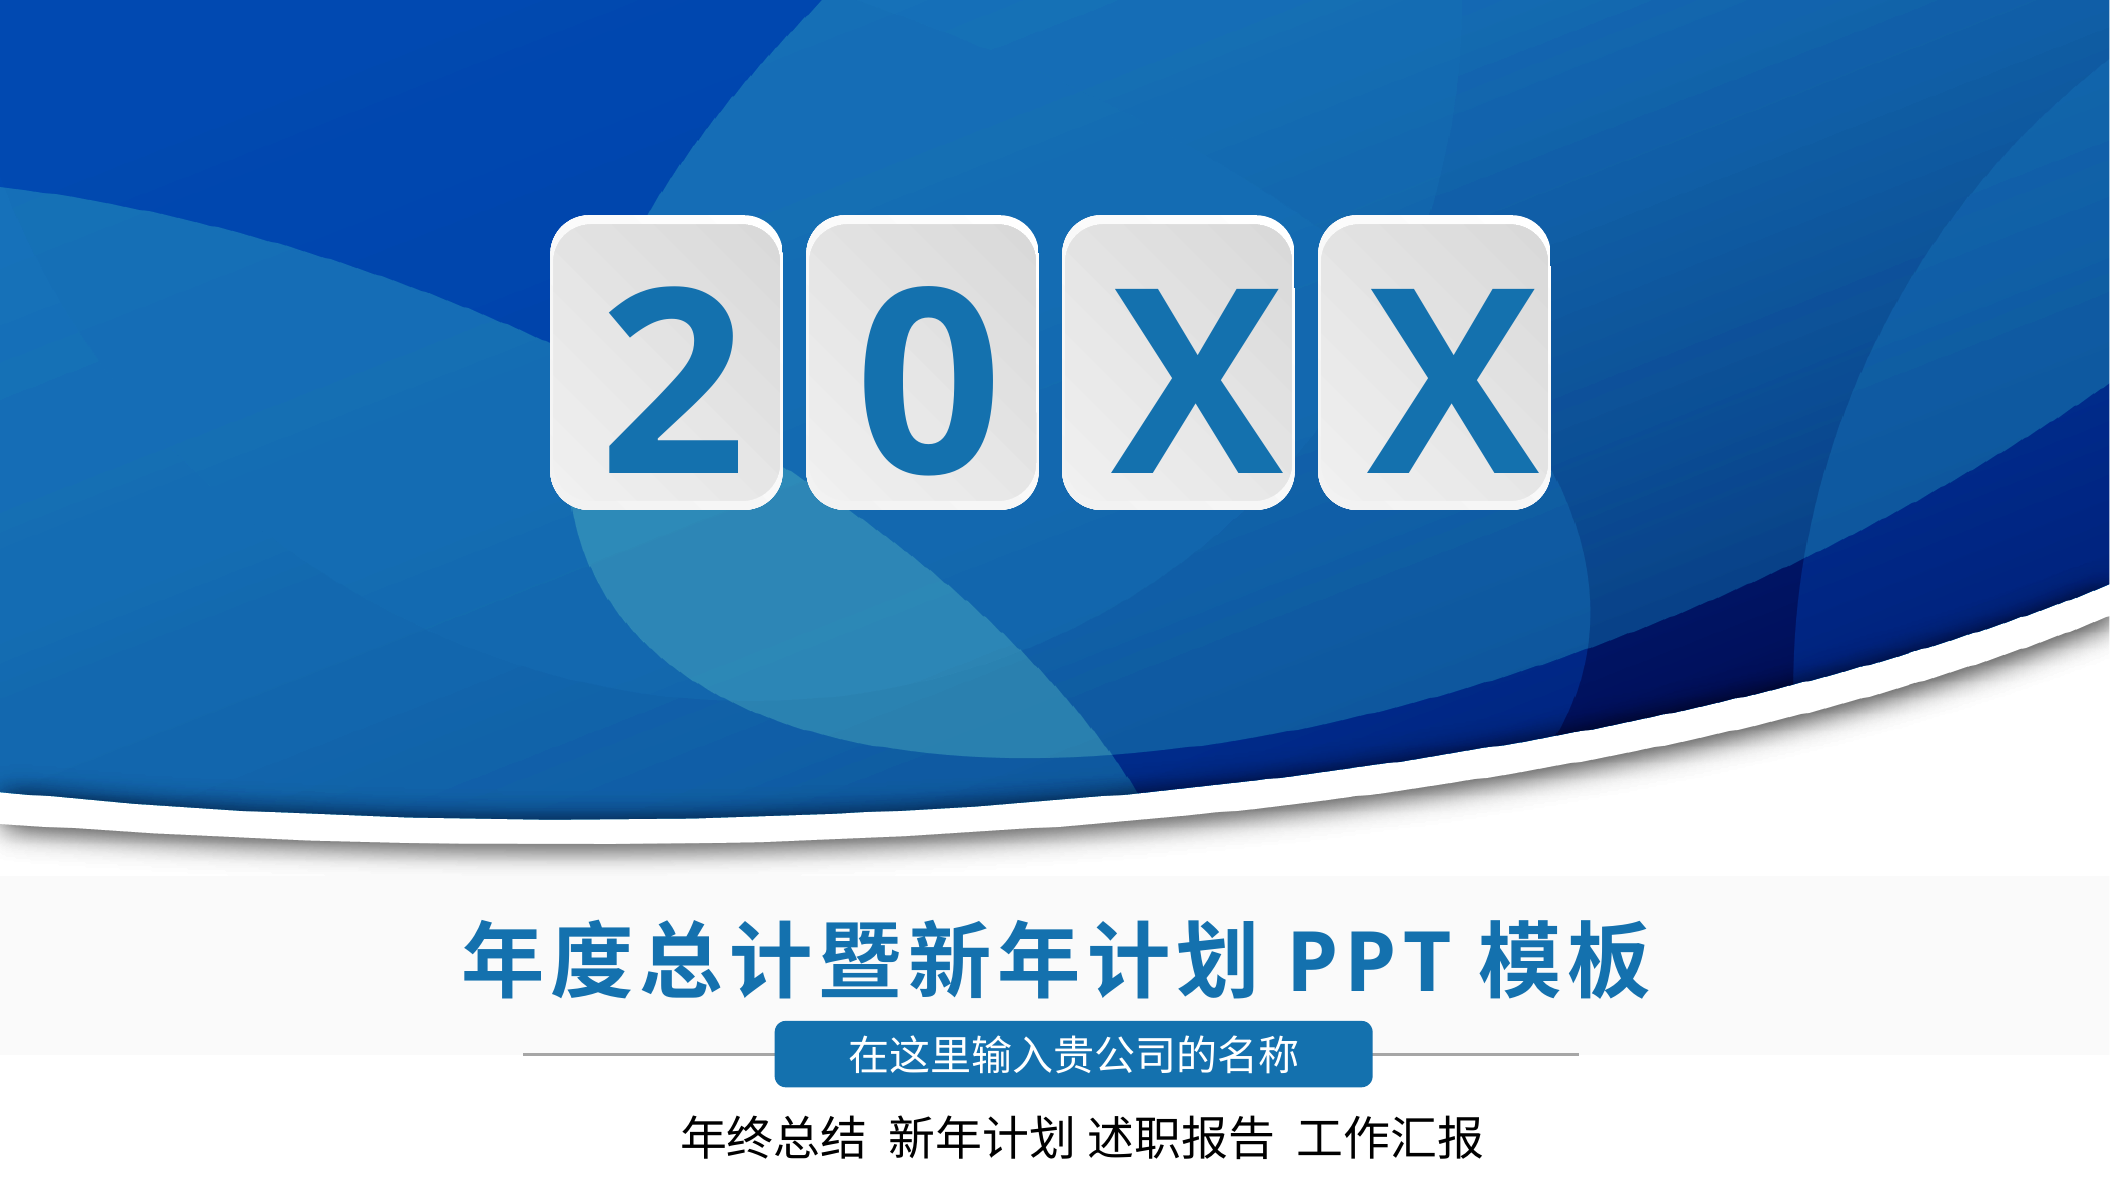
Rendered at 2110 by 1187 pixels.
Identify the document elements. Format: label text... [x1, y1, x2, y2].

picture [0, 0, 2110, 1055]
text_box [1062, 215, 1295, 528]
text_box 在这里输入贵公司的名称 [773, 1055, 1374, 1089]
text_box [1318, 215, 1551, 528]
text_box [806, 215, 1039, 528]
text_box 年终总结 新年计划 述职报告 工作汇报 [665, 1101, 1500, 1173]
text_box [550, 215, 783, 528]
